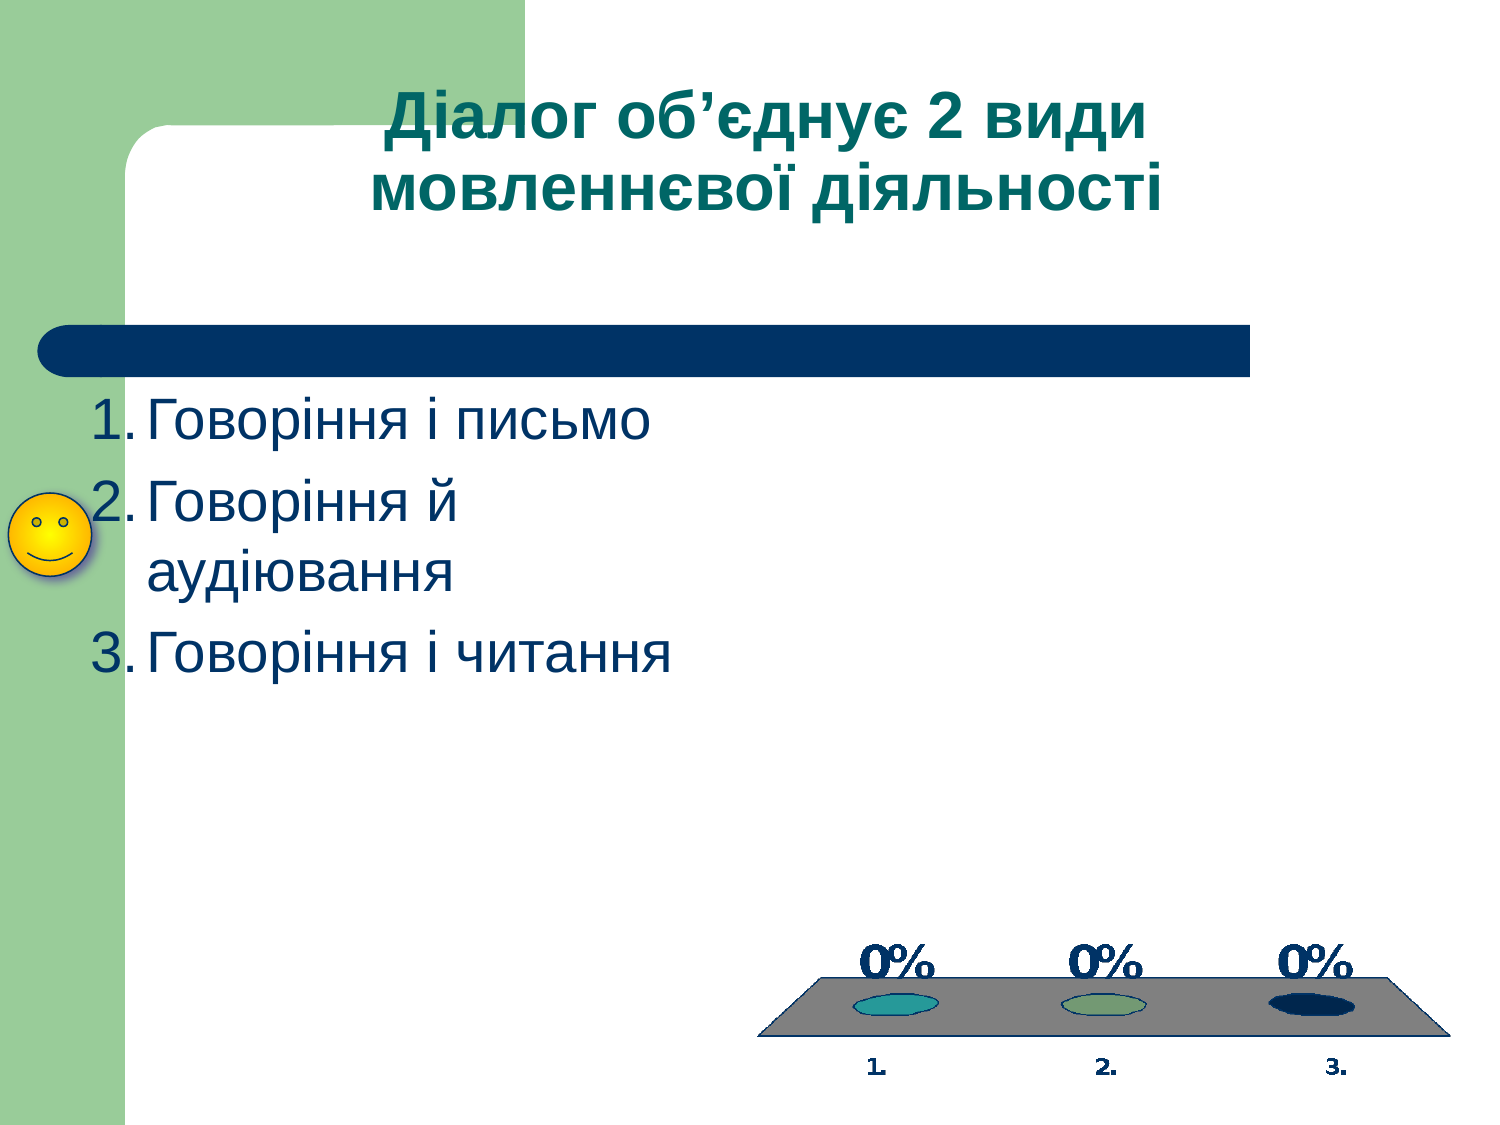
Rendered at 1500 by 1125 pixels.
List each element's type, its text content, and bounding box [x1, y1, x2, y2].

picture [739, 337, 1490, 1115]
list Говоріння і письмо Говоріння й аудіювання Говоріння і читання [75, 373, 734, 1035]
title Діалог об’єднує 2 види мовленнєвої діяльності [159, 45, 1375, 233]
text_box [8, 492, 75, 577]
